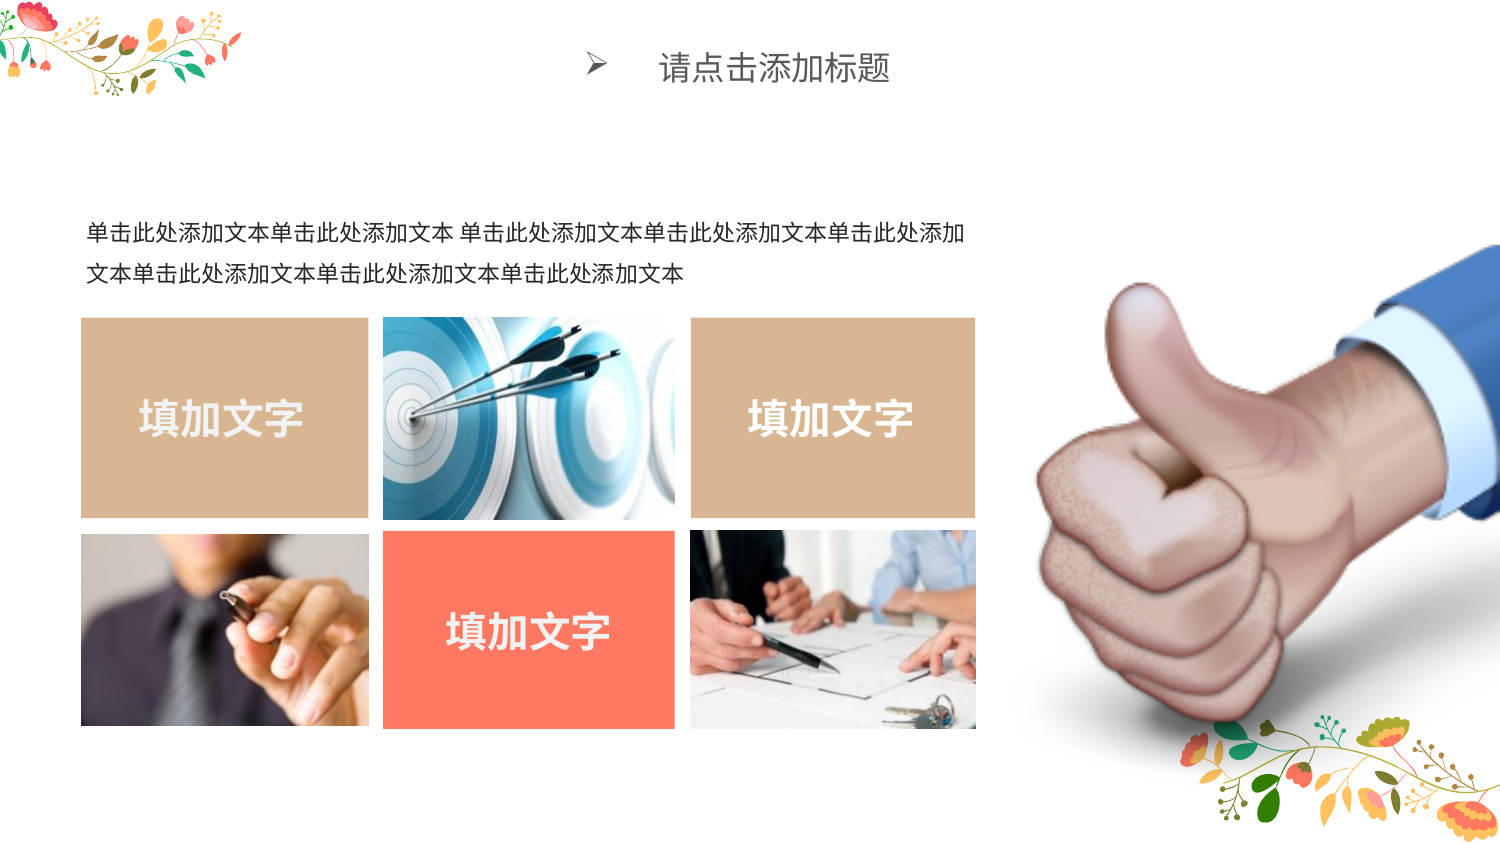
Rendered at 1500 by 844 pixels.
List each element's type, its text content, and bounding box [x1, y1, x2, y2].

picture [997, 173, 1500, 818]
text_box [690, 317, 976, 519]
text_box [80, 317, 369, 519]
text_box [383, 530, 675, 729]
picture [80, 534, 369, 726]
text_box 请点击添加标题 [568, 40, 907, 95]
picture [383, 317, 675, 520]
picture [690, 530, 976, 729]
text_box 单击此处添加文本单击此处添加文本 单击此处添加文本单击此处添加文本单击此处添加文本单击此处添加文本单击此处添加文本单击此处添加文本 [72, 197, 997, 294]
